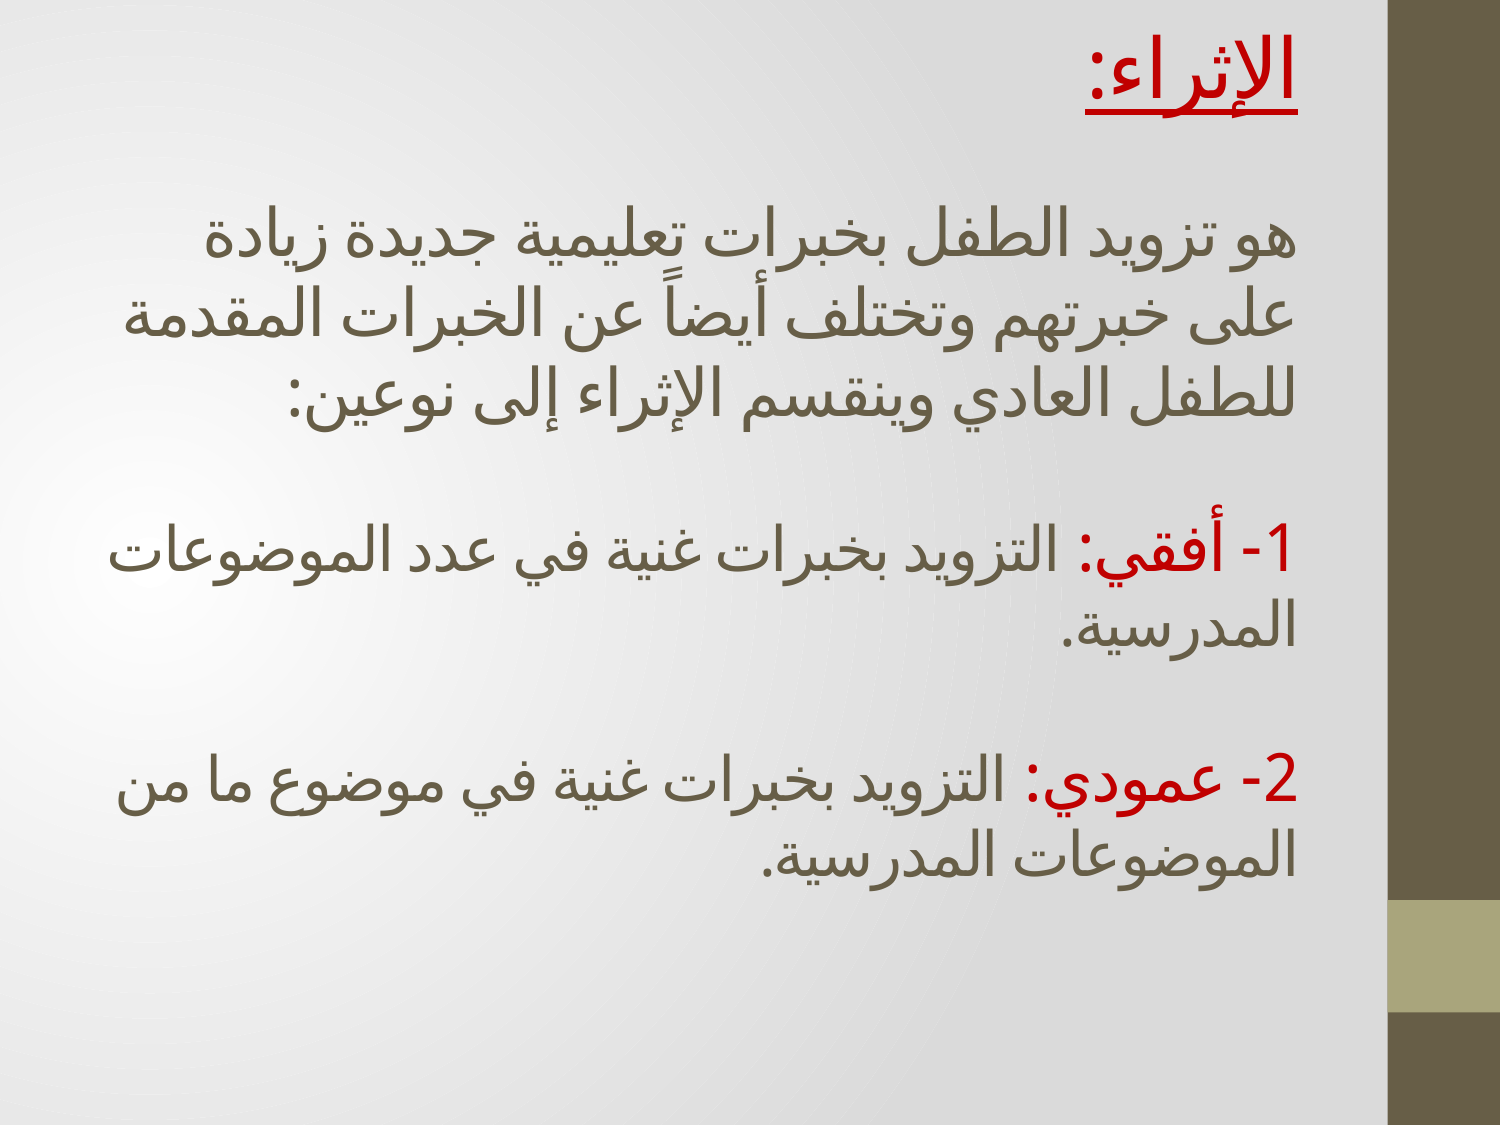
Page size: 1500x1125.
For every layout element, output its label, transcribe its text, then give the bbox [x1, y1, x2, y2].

title الإثراء: هو تزويد الطفل بخبرات تعليمية جديدة زيادة على خبرتهم وتختلف أيضاً عن الخبرات المقدمة للطفل العادي وينقسم الإثراء إلى نوعين: 1- أفقي: التزويد بخبرات غنية في عدد الموضوعات المدرسية. 2- عمودي: التزويد بخبرات غنية في موضوع ما من الموضوعات المدرسية. [64, 314, 1315, 502]
